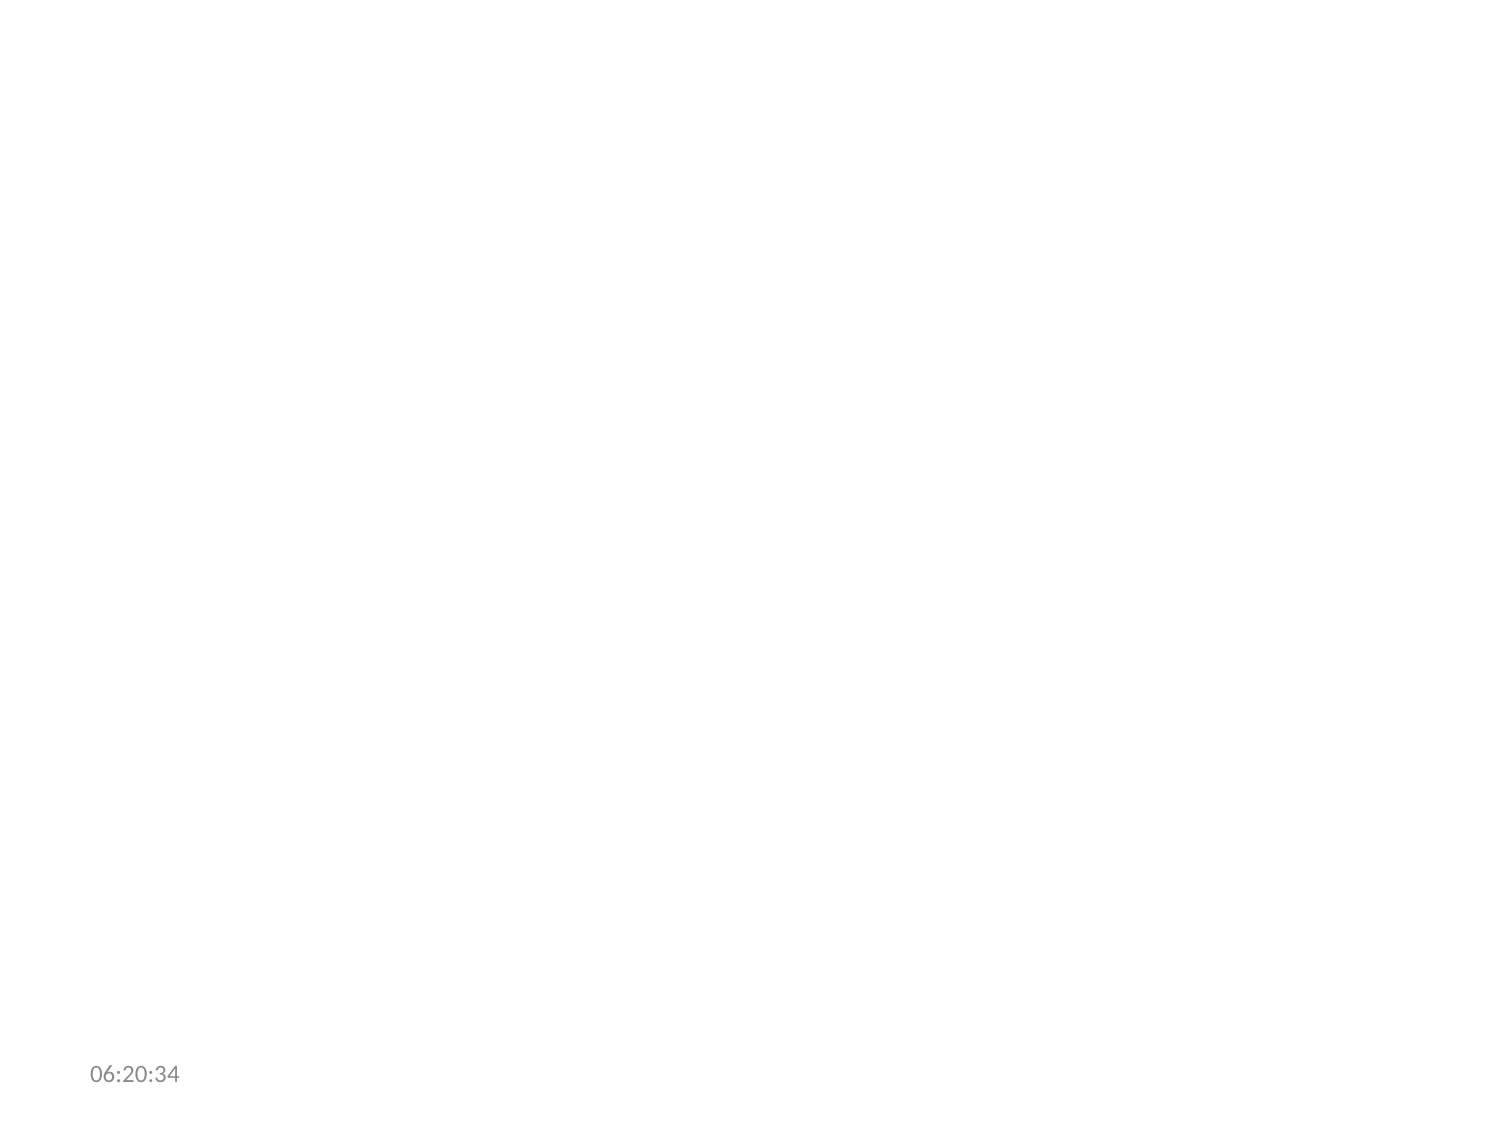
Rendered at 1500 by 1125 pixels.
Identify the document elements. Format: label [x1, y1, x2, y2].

slide_number [75, 1042, 425, 1103]
